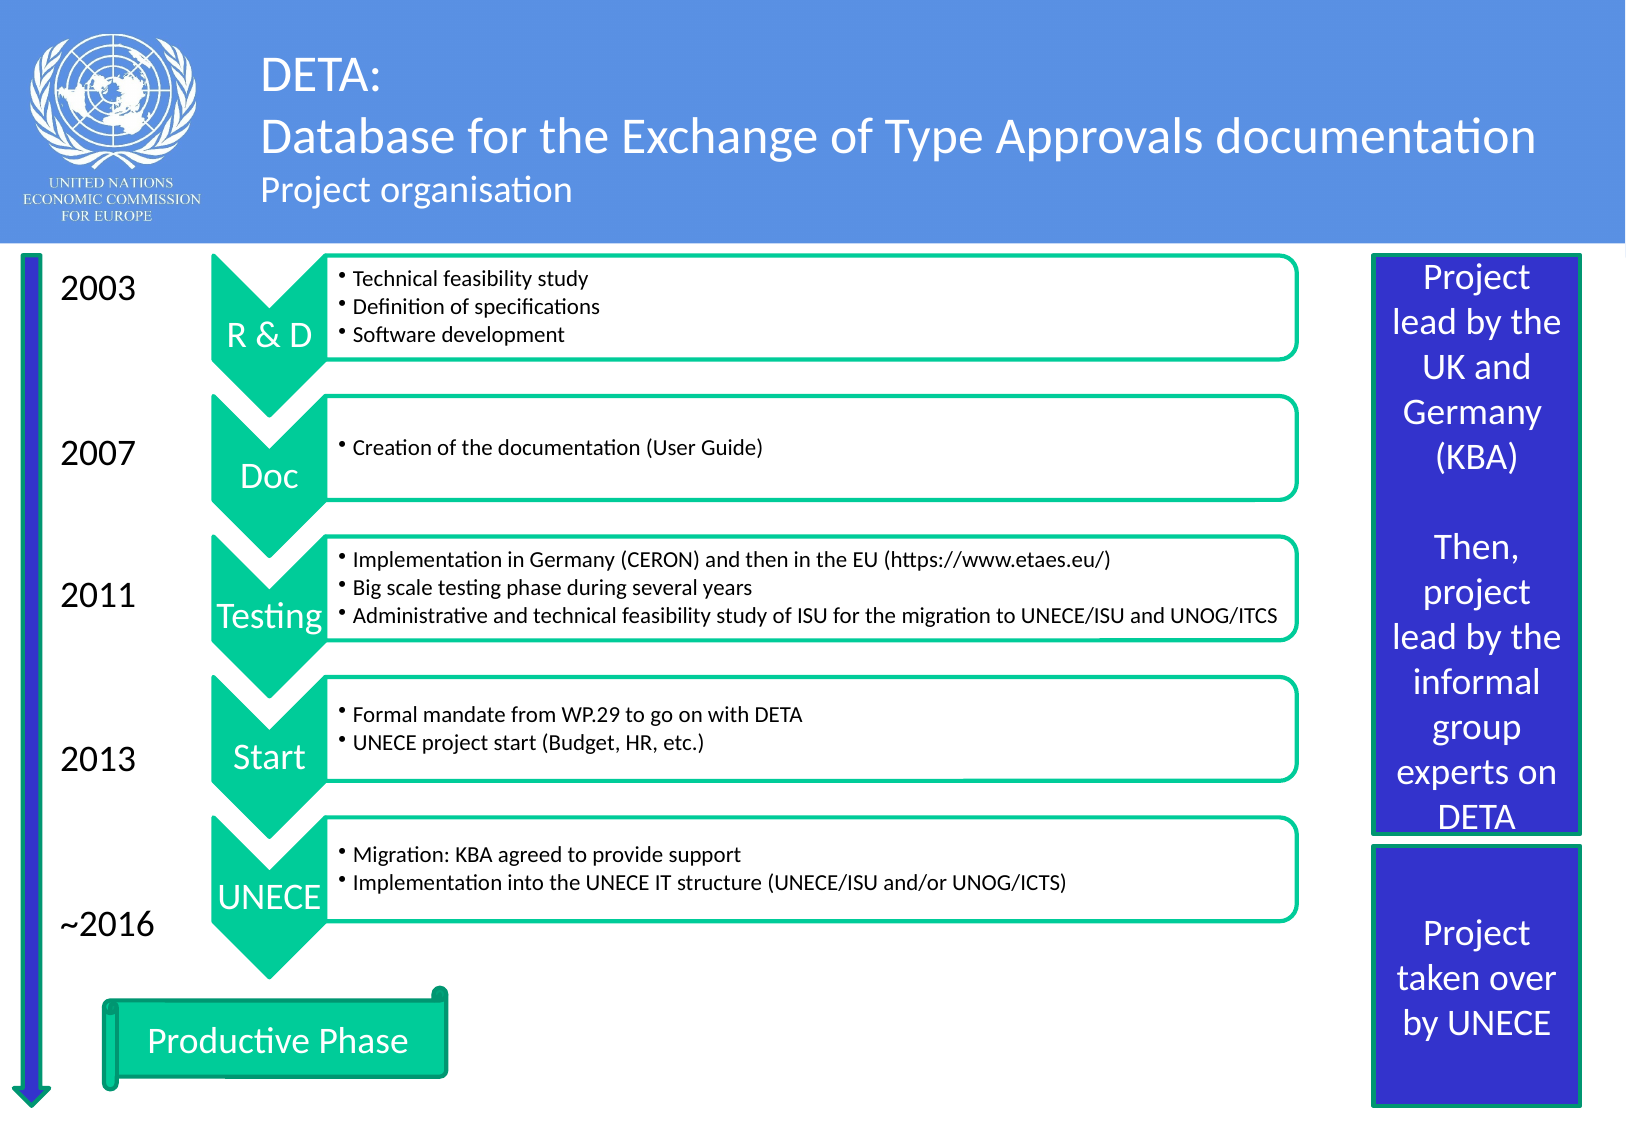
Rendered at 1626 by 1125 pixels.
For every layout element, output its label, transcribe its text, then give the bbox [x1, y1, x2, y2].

title DETA: Database for the Exchange of Type Approvals documentation Project organisation [245, 30, 1625, 219]
text_box 2013 [45, 726, 152, 787]
text_box ~2016 [45, 891, 170, 952]
text_box Project lead by the UK and Germany (KBA) Then, project lead by the informal group experts on DETA [1371, 253, 1582, 836]
text_box 2011 [45, 562, 152, 623]
text_box 2003 [45, 255, 152, 315]
text_box Project taken over by UNECE [1371, 844, 1582, 1108]
picture [0, 0, 1626, 1125]
text_box 2007 [45, 420, 152, 481]
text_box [213, 255, 1297, 978]
text_box Productive Phase [101, 986, 449, 1092]
text_box [11, 253, 52, 1108]
